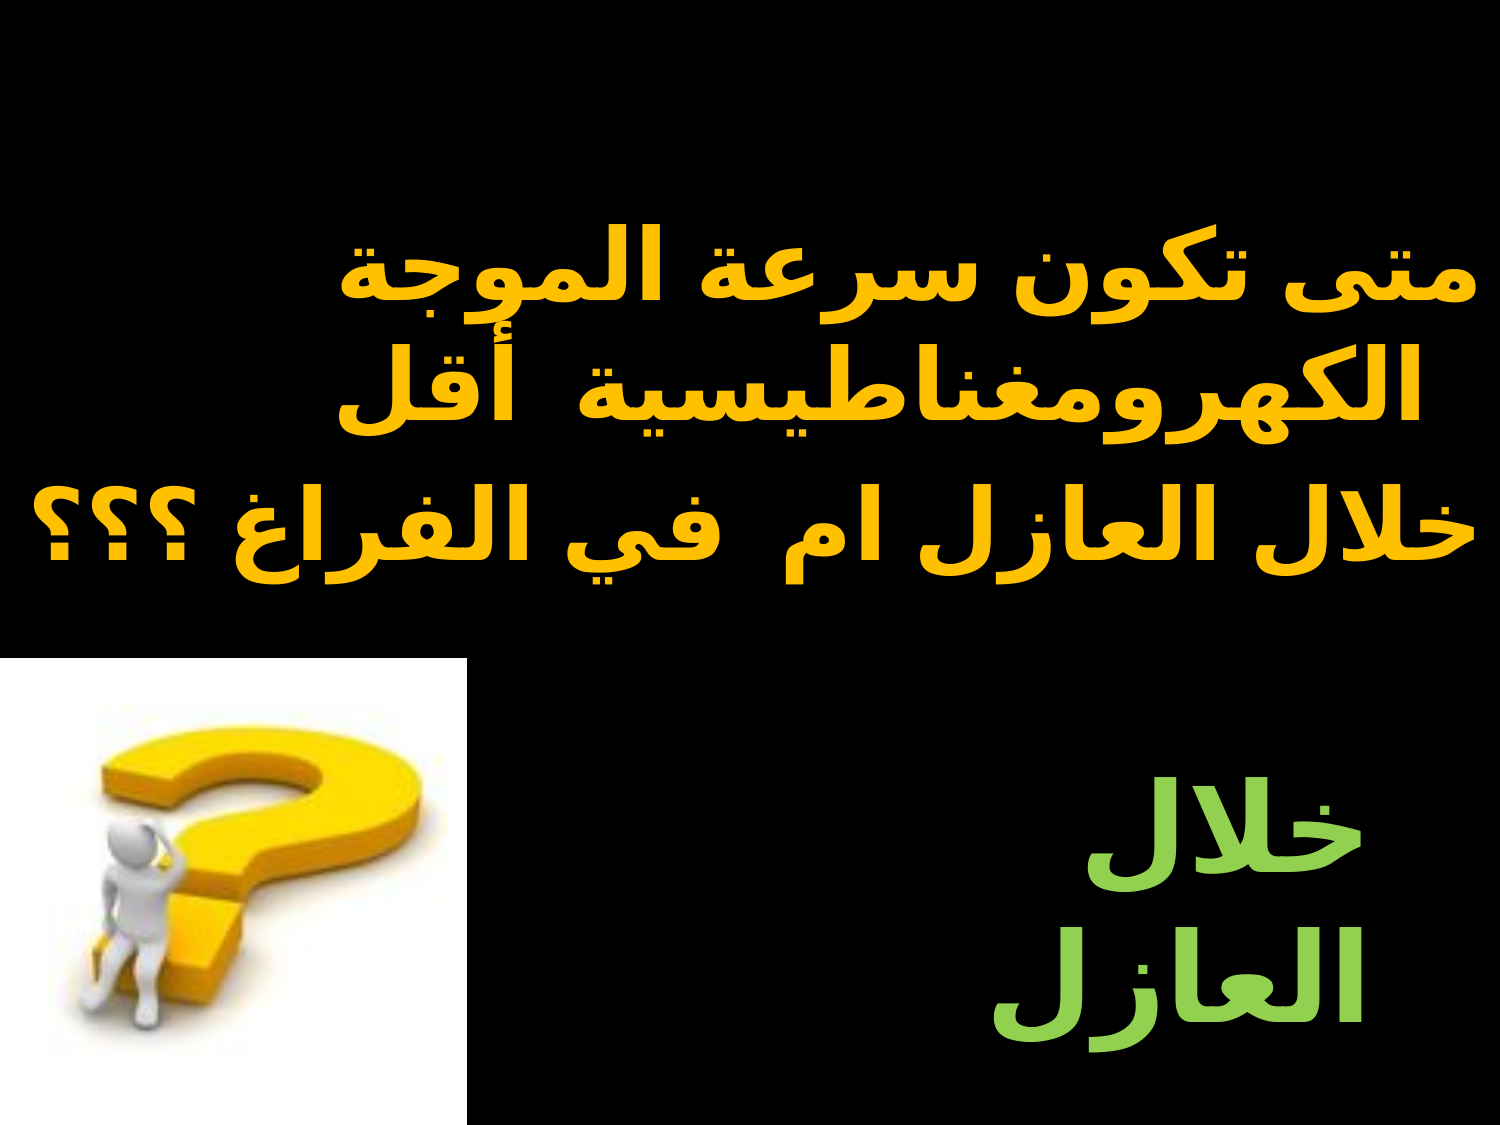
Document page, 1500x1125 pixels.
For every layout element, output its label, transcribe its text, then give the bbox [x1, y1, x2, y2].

text_box خلال العازل [702, 739, 1388, 1055]
list متى تكون سرعة الموجة الكهرومغناطيسية أقل خلال العازل ام في الفراغ ؟؟؟ [0, 0, 1500, 1125]
picture [0, 658, 467, 1125]
